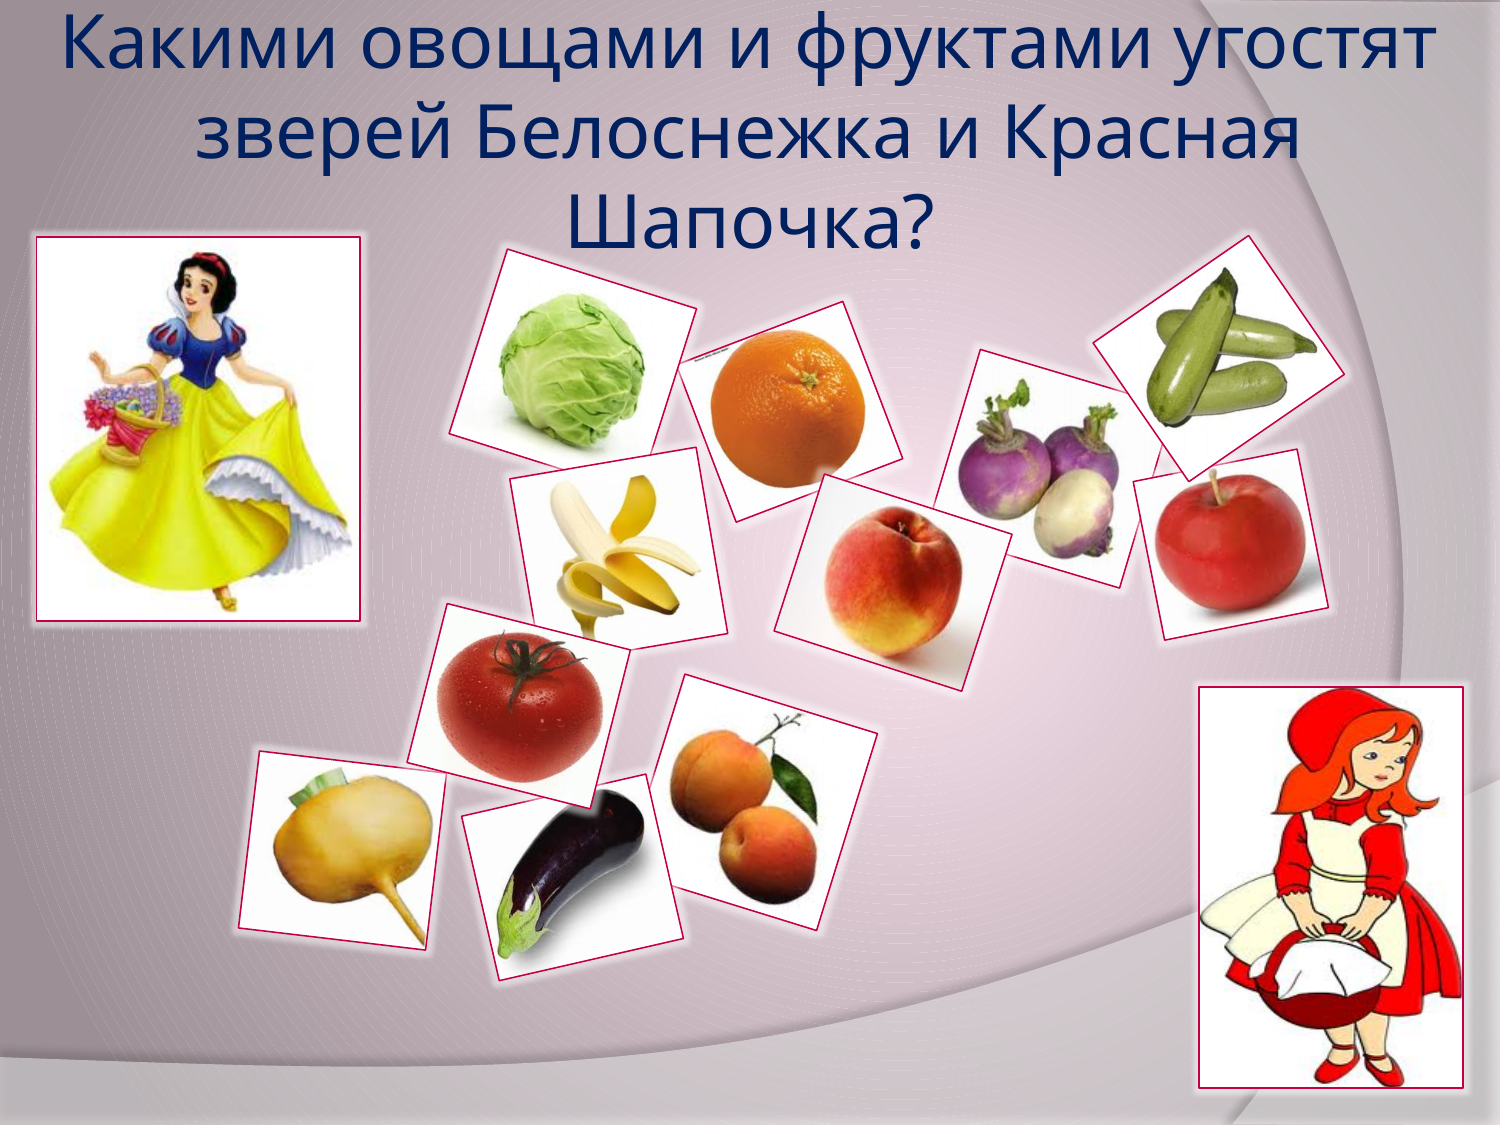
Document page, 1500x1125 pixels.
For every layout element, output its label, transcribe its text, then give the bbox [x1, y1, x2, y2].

picture [511, 480, 516, 505]
picture [1170, 452, 1229, 456]
picture [911, 673, 966, 689]
picture [977, 351, 1029, 366]
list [1199, 687, 1463, 1088]
picture [524, 462, 713, 651]
picture [622, 776, 642, 785]
picture [451, 388, 466, 437]
picture [700, 327, 879, 496]
picture [722, 611, 726, 633]
title Какими овощами и фруктами угостят зверей Белоснежка и Красная Шапочка? [0, 45, 1500, 213]
picture [684, 363, 692, 401]
picture [474, 274, 672, 468]
picture [478, 793, 667, 962]
picture [860, 730, 876, 784]
picture [1095, 330, 1116, 366]
picture [499, 971, 533, 979]
picture [1165, 634, 1186, 638]
picture [411, 735, 416, 753]
picture [766, 913, 820, 929]
picture [622, 660, 626, 676]
picture [681, 305, 695, 352]
picture [463, 816, 470, 844]
picture [682, 676, 733, 691]
picture [681, 450, 692, 454]
picture [248, 761, 437, 940]
picture [650, 699, 852, 905]
picture [731, 504, 779, 520]
picture [1208, 238, 1268, 266]
picture [1124, 274, 1313, 443]
picture [1323, 590, 1327, 607]
picture [504, 251, 555, 266]
picture [676, 914, 682, 939]
picture [1072, 572, 1123, 586]
picture [1147, 464, 1314, 626]
picture [1322, 345, 1342, 388]
picture [424, 624, 613, 788]
picture [888, 425, 901, 463]
picture [802, 303, 848, 319]
picture [37, 237, 360, 621]
picture [776, 597, 787, 633]
picture [949, 374, 1151, 563]
picture [446, 605, 489, 616]
picture [1272, 452, 1297, 456]
picture [794, 500, 992, 665]
